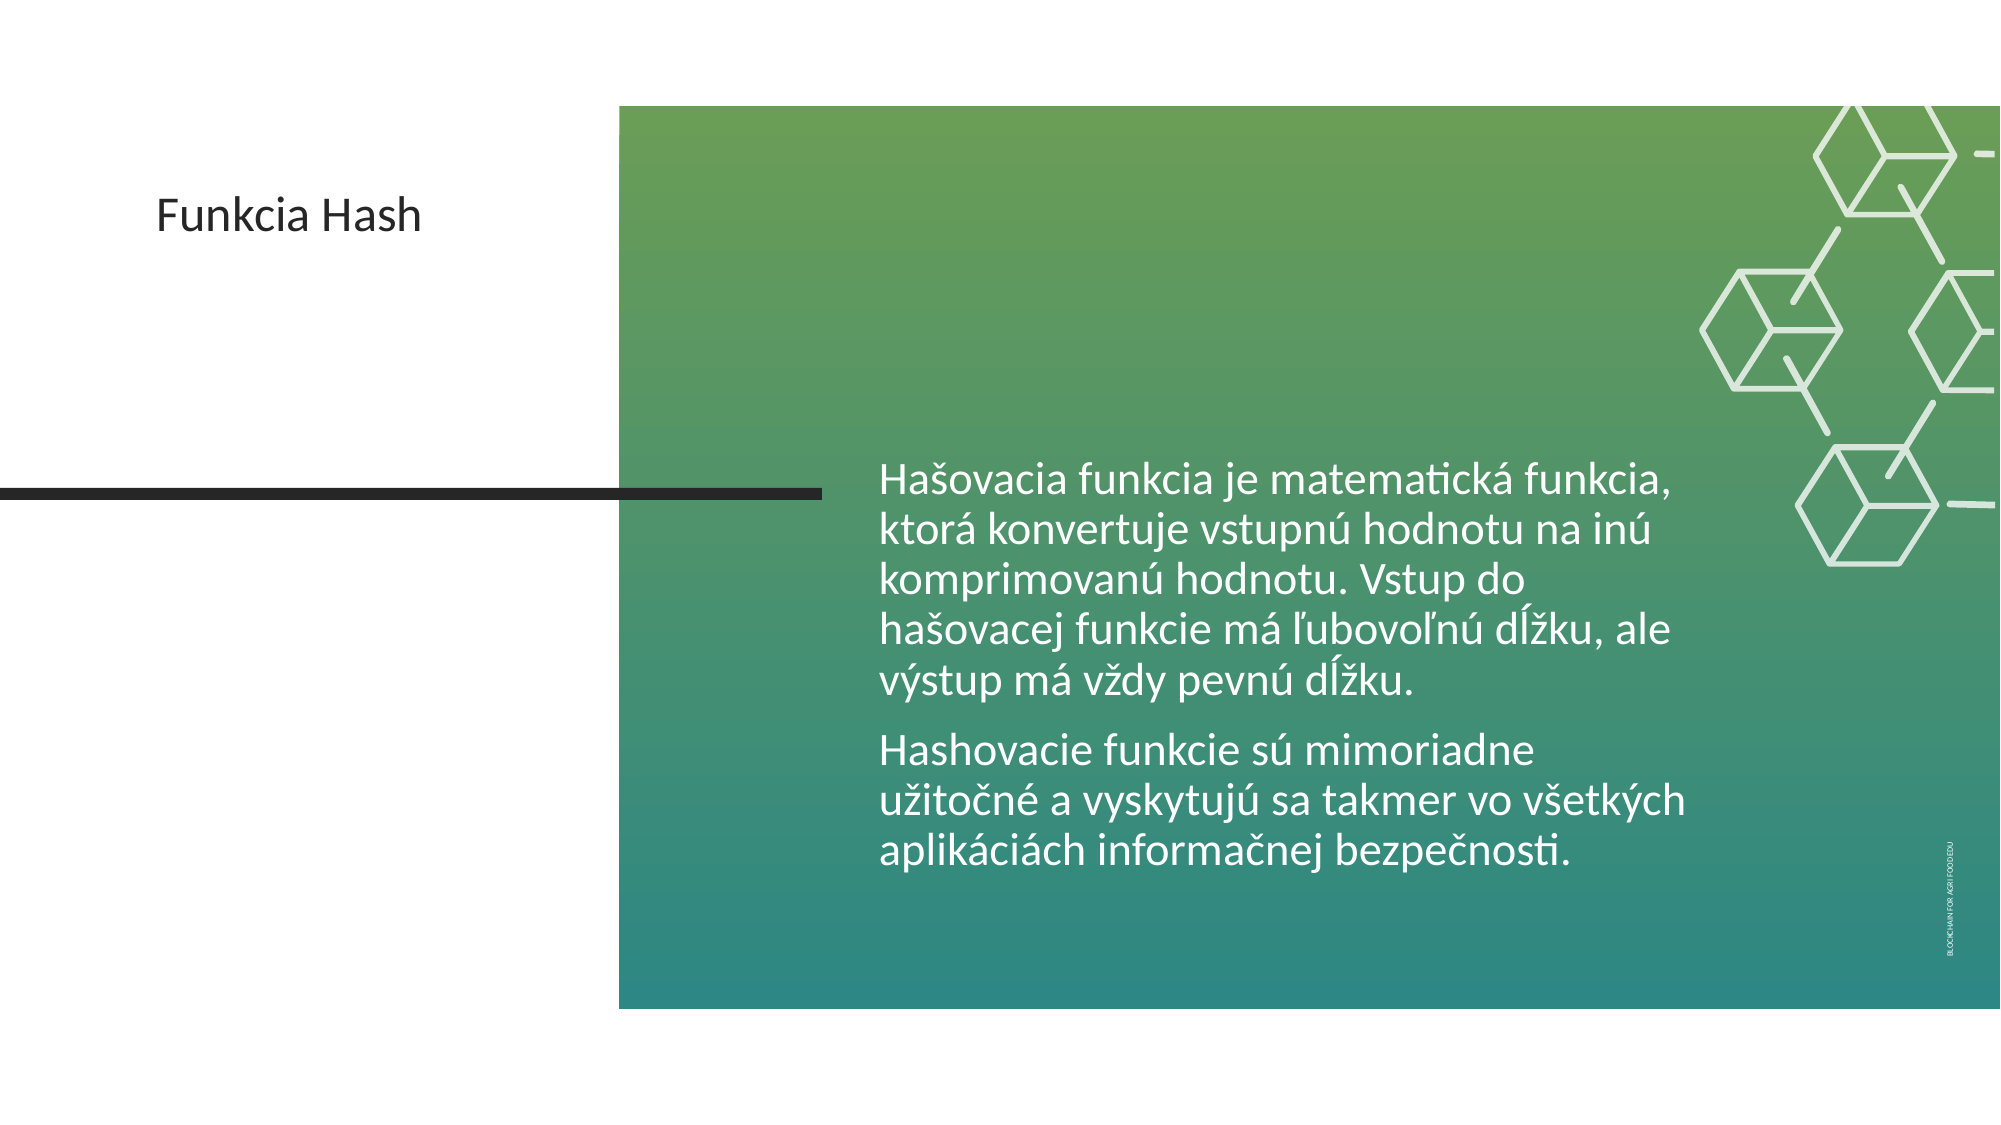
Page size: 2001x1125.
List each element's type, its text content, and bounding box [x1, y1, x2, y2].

list Funkcia Hash [141, 180, 481, 277]
list Hašovacia funkcia je matematická funkcia, ktorá konvertuje vstupnú hodnotu na inú komprimovanú hodnotu. Vstup do hašovacej funkcie má ľubovoľnú dĺžku, ale výstup má vždy pevnú dĺžku. Hashovacie funkcie sú mimoriadne užitočné a vyskytujú sa takmer vo všetkých aplikáciách informačnej bezpečnosti. [864, 446, 1709, 899]
